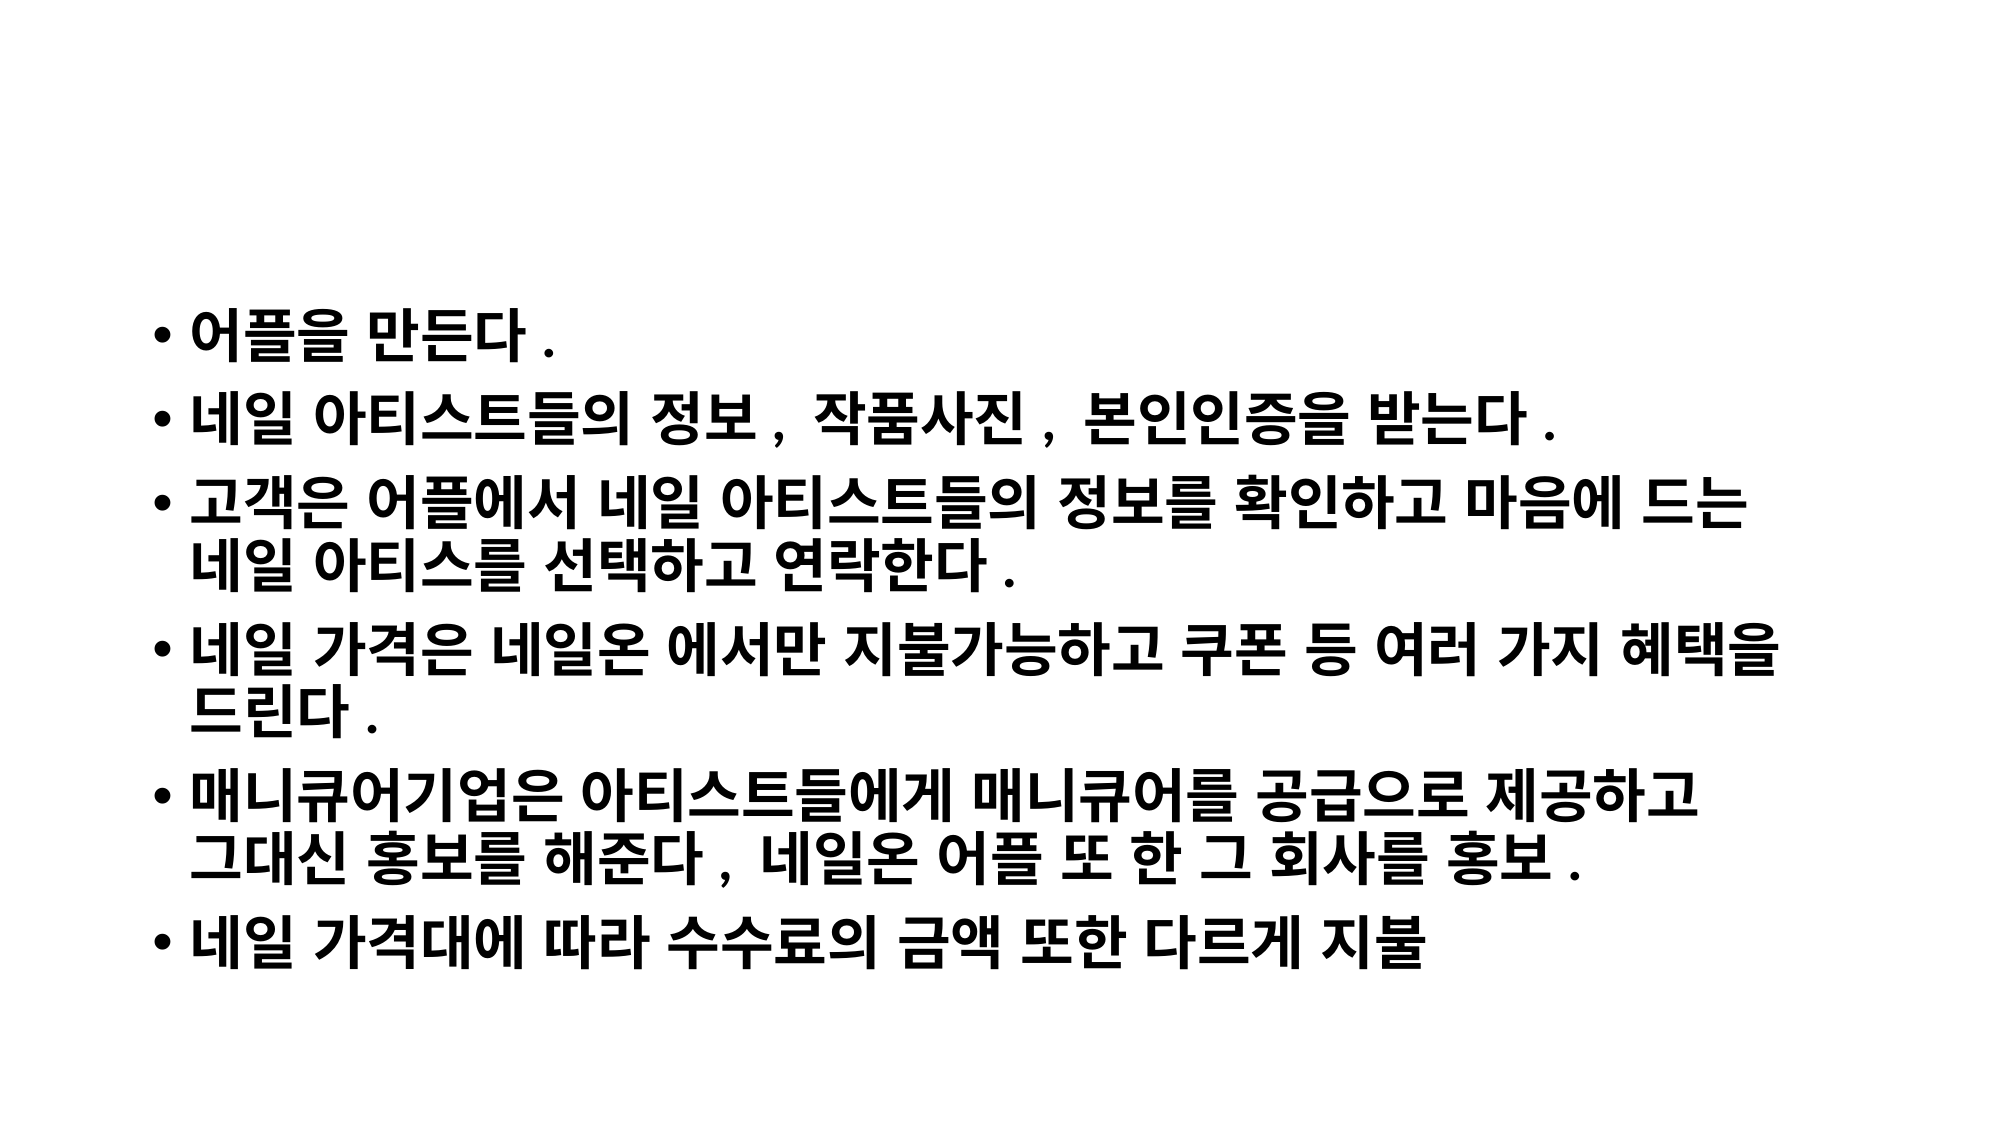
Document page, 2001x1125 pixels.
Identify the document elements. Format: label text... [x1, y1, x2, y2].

list 어플을 만든다. 네일 아티스트들의 정보, 작품사진, 본인인증을 받는다. 고객은 어플에서 네일 아티스트들의 정보를 확인하고 마음에 드는 네일 아티스를 선택하고 연락한다. 네일 가격은 네일온 에서만 지불가능하고 쿠폰 등 여러 가지 혜택을 드린다. 매니큐어기업은 아티스트들에게 매니큐어를 공급으로 제공하고 그대신 홍보를 해준다, 네일온 어플 또 한 그 회사를 홍보. 네일 가격대에 따라 수수료의 금액 또한 다르게 지불 [137, 299, 1863, 1014]
